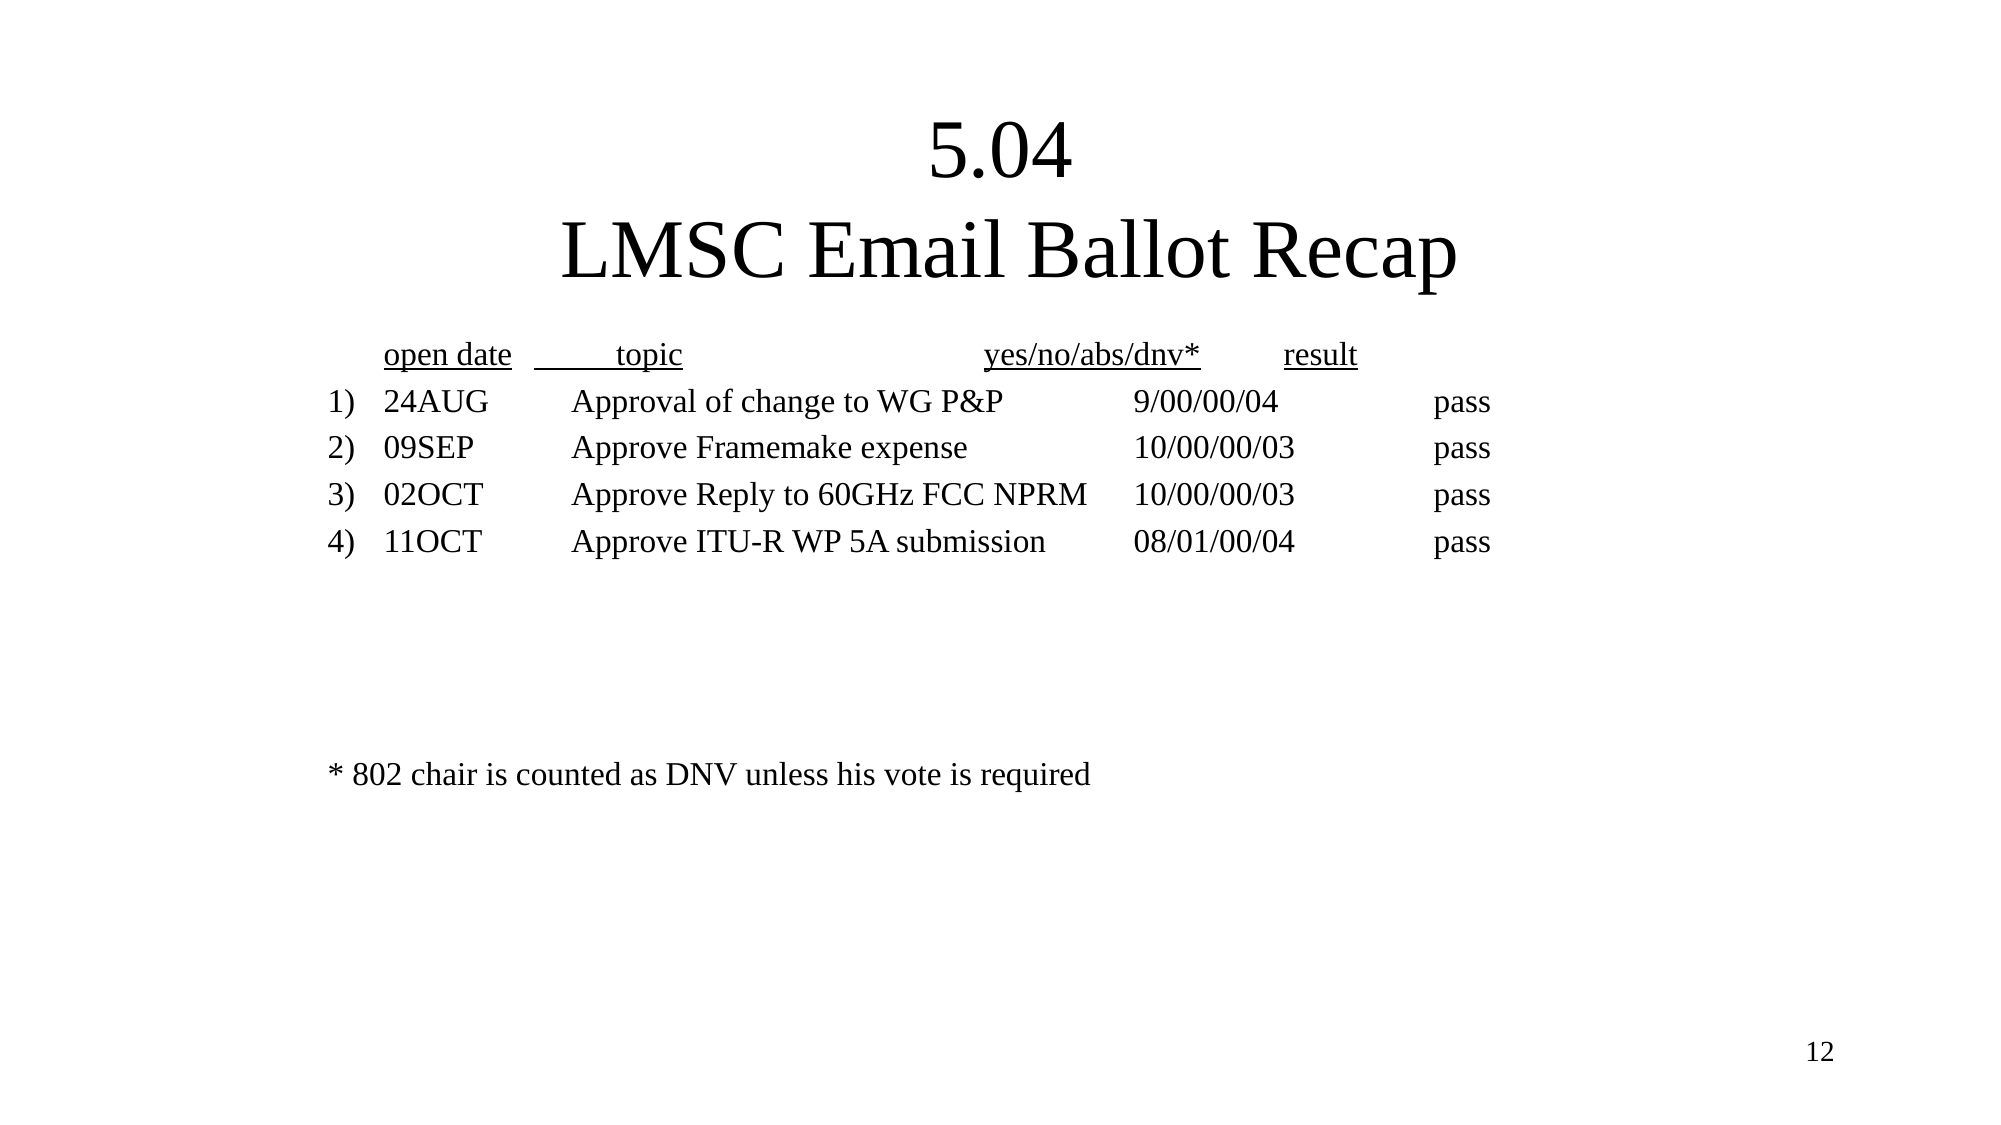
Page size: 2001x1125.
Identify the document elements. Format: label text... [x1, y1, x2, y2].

list open date topic yes/no/abs/dnv* result 24AUG Approval of change to WG P&P 9/00/00/04 pass 09SEP Approve Framemake expense 10/00/00/03 pass 02OCT Approve Reply to 60GHz FCC NPRM 10/00/00/03 pass 11OCT Approve ITU-R WP 5A submission 08/01/00/04 pass * 802 chair is counted as DNV unless his vote is required [312, 324, 1688, 1001]
slide_number 12 [1433, 1024, 1851, 1101]
title 5.04 LMSC Email Ballot Recap [149, 99, 1851, 288]
